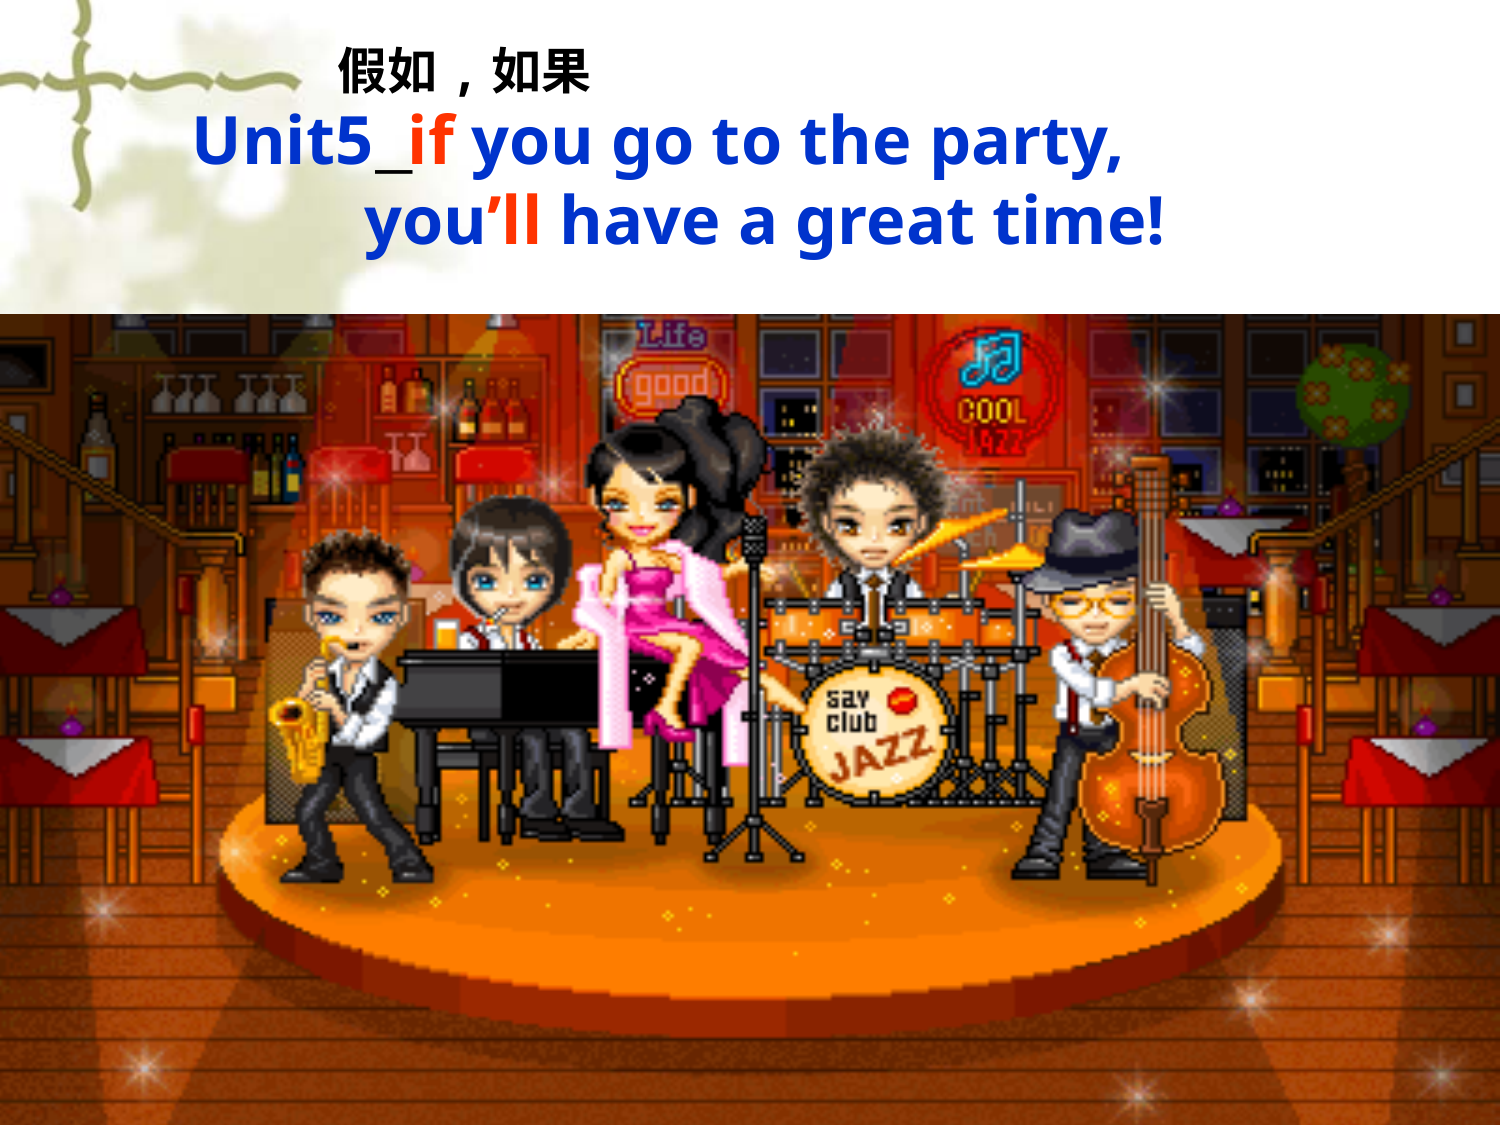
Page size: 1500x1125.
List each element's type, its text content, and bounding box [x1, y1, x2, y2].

text_box Unit5 if you go to the party, you’ll have a great time! [176, 90, 1182, 265]
text_box — [360, 137, 428, 197]
text_box 假如,如果 [322, 31, 607, 107]
picture [0, 0, 1500, 1125]
